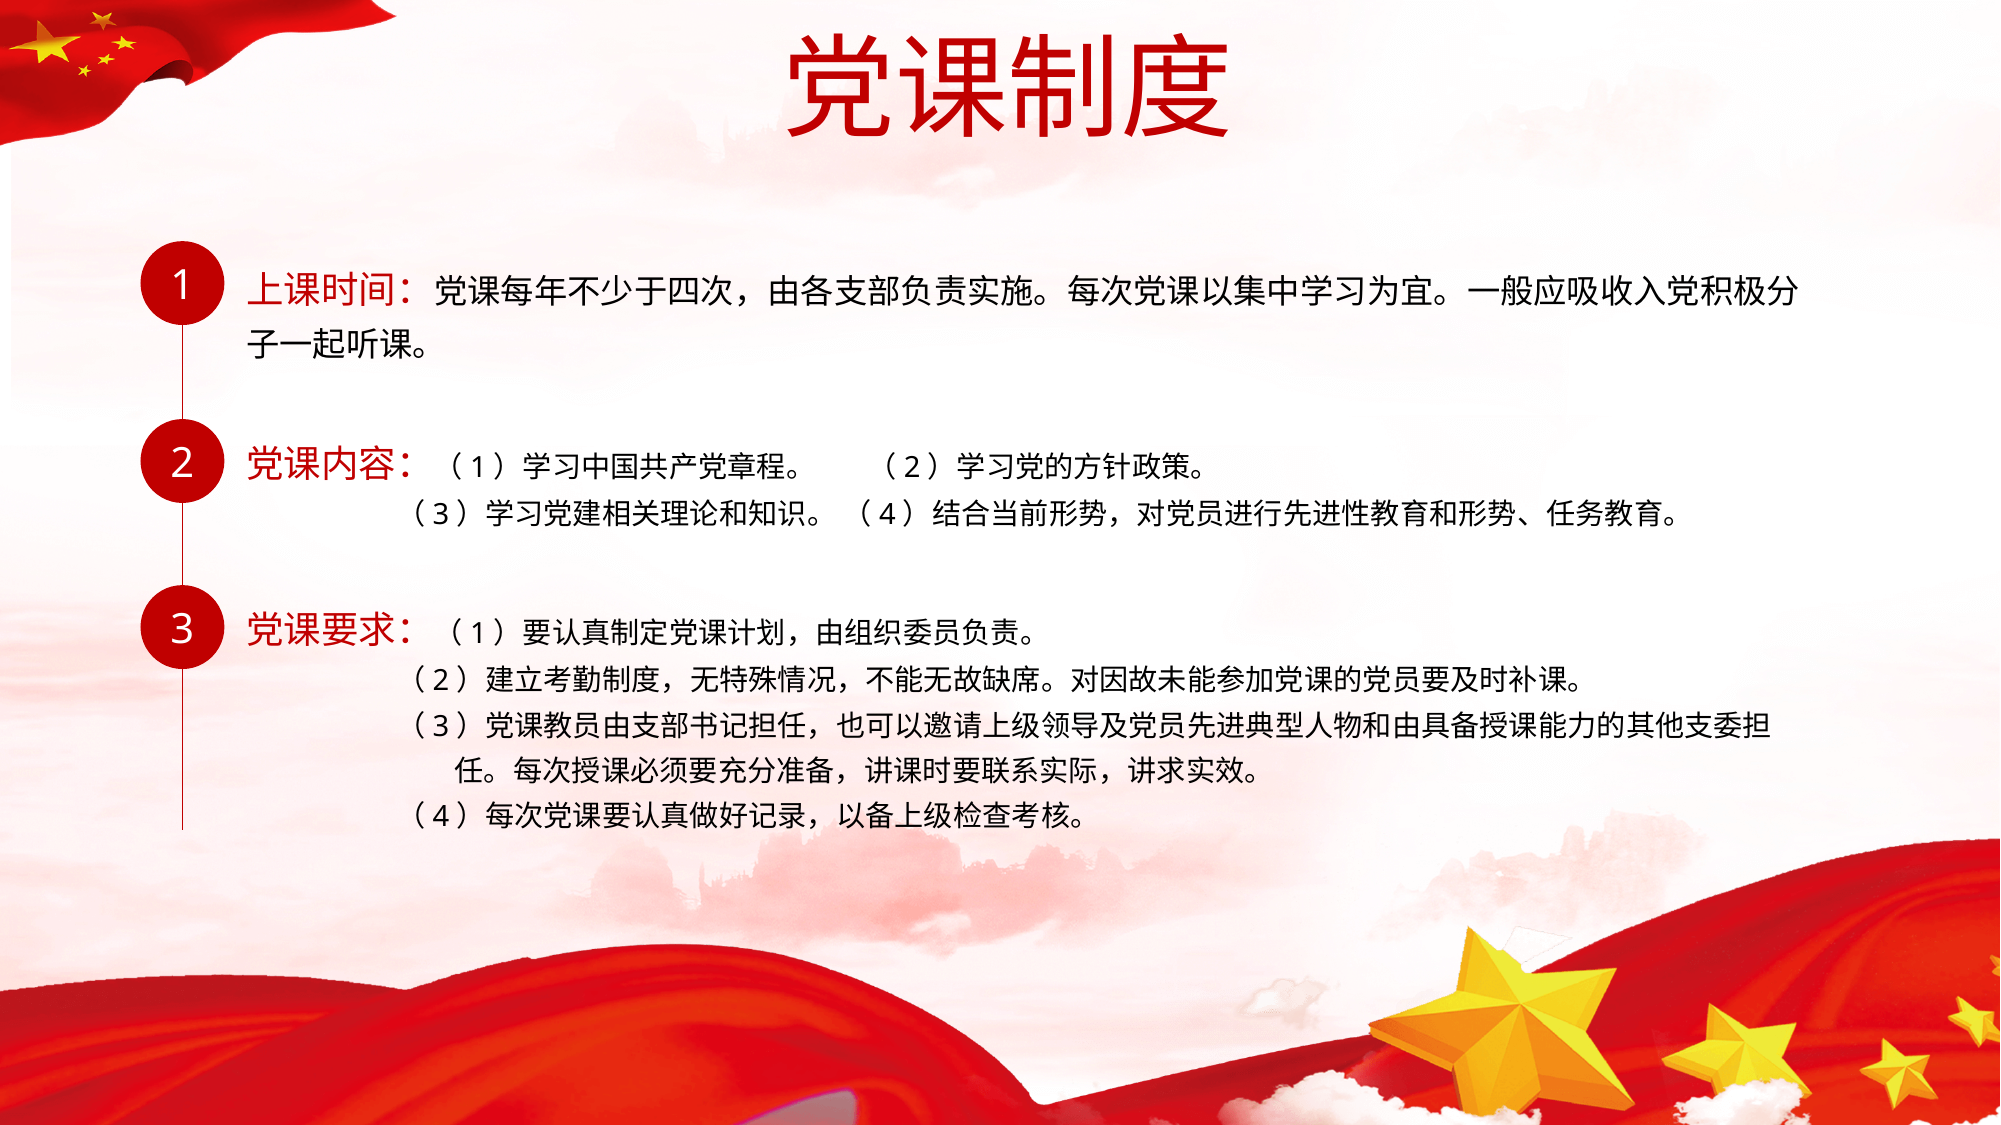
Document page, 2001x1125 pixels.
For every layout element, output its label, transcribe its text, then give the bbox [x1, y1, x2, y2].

text_box 1 [139, 240, 226, 327]
text_box 党课内容：（1）学习中国共产党章程。 （2）学习党的方针政策。 （3）学习党建相关理论和知识。 （4）结合当前形势，对党员进行先进性教育和形势、任务教育。 [231, 419, 1815, 538]
text_box 党课要求：（1）要认真制定党课计划，由组织委员负责。 （2）建立考勤制度，无特殊情况，不能无故缺席。对因故未能参加党课的党员要及时补课。 （3）党课教员由支部书记担任，也可以邀请上级领导及党员先进典型人物和由具备授课能力的其他支委担 任。每次授课必须要充分准备，讲课时要联系实际，讲求实效。 （4）每次党课要认真做好记录，以备上级检查考核。 [231, 585, 1815, 841]
text_box 3 [183, 584, 226, 671]
text_box 3 [139, 584, 182, 671]
text_box 2 [139, 418, 182, 504]
text_box 2 [183, 418, 226, 504]
text_box 党课制度 [768, 8, 1248, 158]
text_box 上课时间：党课每年不少于四次，由各支部负责实施。每次党课以集中学习为宜。一般应吸收入党积极分子一起听课。 [231, 245, 1815, 371]
picture [0, 0, 2001, 1125]
